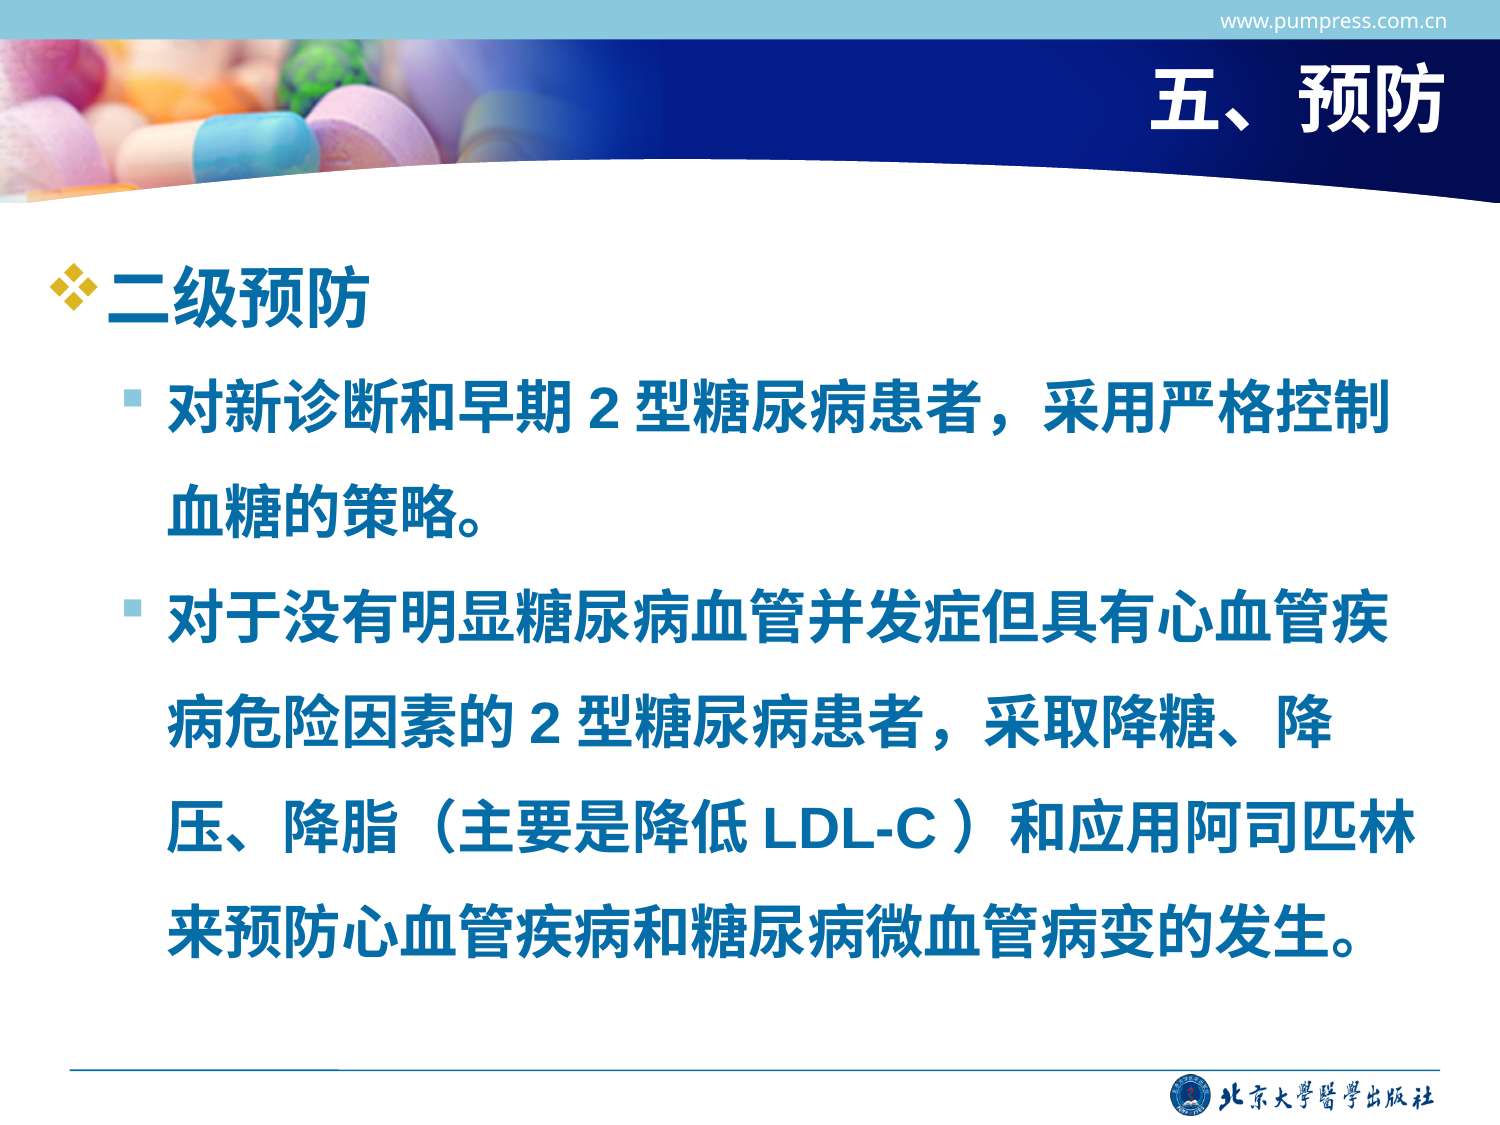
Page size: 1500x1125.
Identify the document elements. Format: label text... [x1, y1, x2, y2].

picture [1170, 1074, 1436, 1118]
slide_number www.pumpress.com.cn [1024, 0, 1463, 38]
picture [0, 40, 1500, 203]
list 二级预防 对新诊断和早期2型糖尿病患者，采用严格控制血糖的策略。 对于没有明显糖尿病血管并发症但具有心血管疾病危险因素的2型糖尿病患者，采取降糖、降压、降脂（主要是降低LDL-C）和应用阿司匹林来预防心血管疾病和糖尿病微血管病变的发生。 [29, 207, 1436, 1026]
title 五、预防 [137, 49, 1463, 143]
